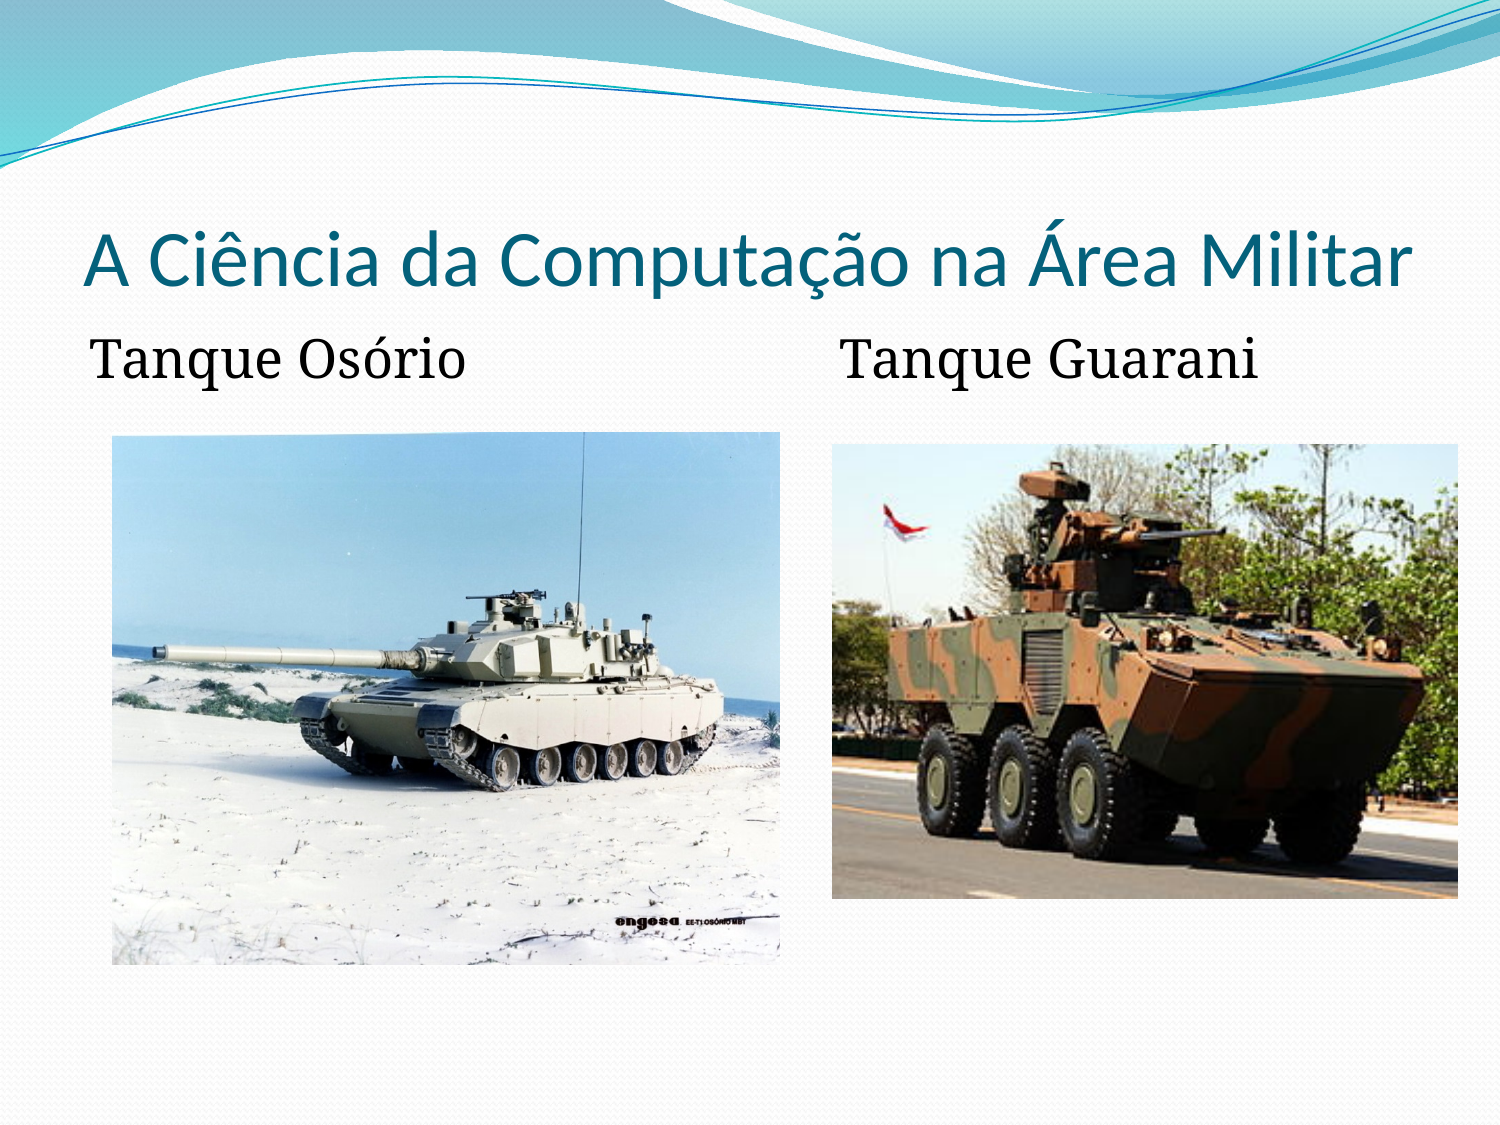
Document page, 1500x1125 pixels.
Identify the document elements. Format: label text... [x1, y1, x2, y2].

picture [111, 432, 780, 965]
title A Ciência da Computação na Área Militar [75, 115, 1425, 303]
picture [832, 444, 1458, 899]
list Tanque Osório Tanque Guarani [75, 317, 1425, 1038]
